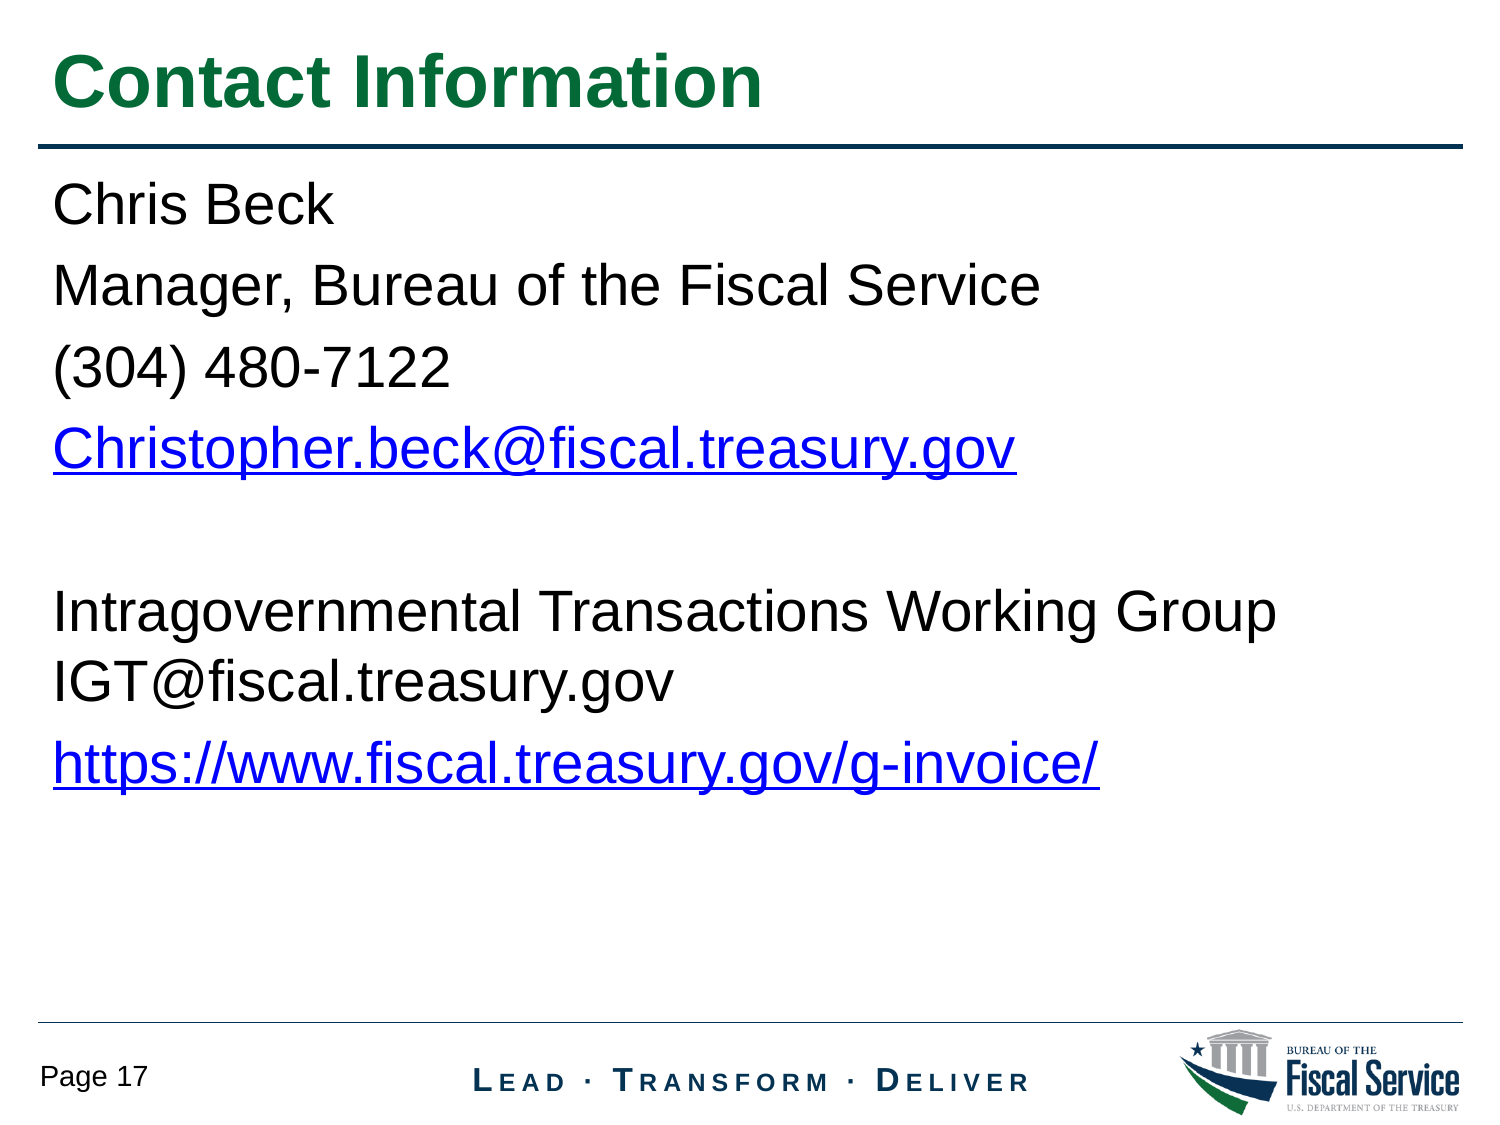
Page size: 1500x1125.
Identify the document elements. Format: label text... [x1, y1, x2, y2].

list Chris Beck Manager, Bureau of the Fiscal Service (304) 480-7122 Christopher.beck@fiscal.treasury.gov Intragovernmental Transactions Working Group IGT@fiscal.treasury.gov https://www.fiscal.treasury.gov/g-invoice/ [37, 158, 1463, 1013]
picture [1175, 1026, 1463, 1118]
list Contact Information [37, 24, 1463, 138]
